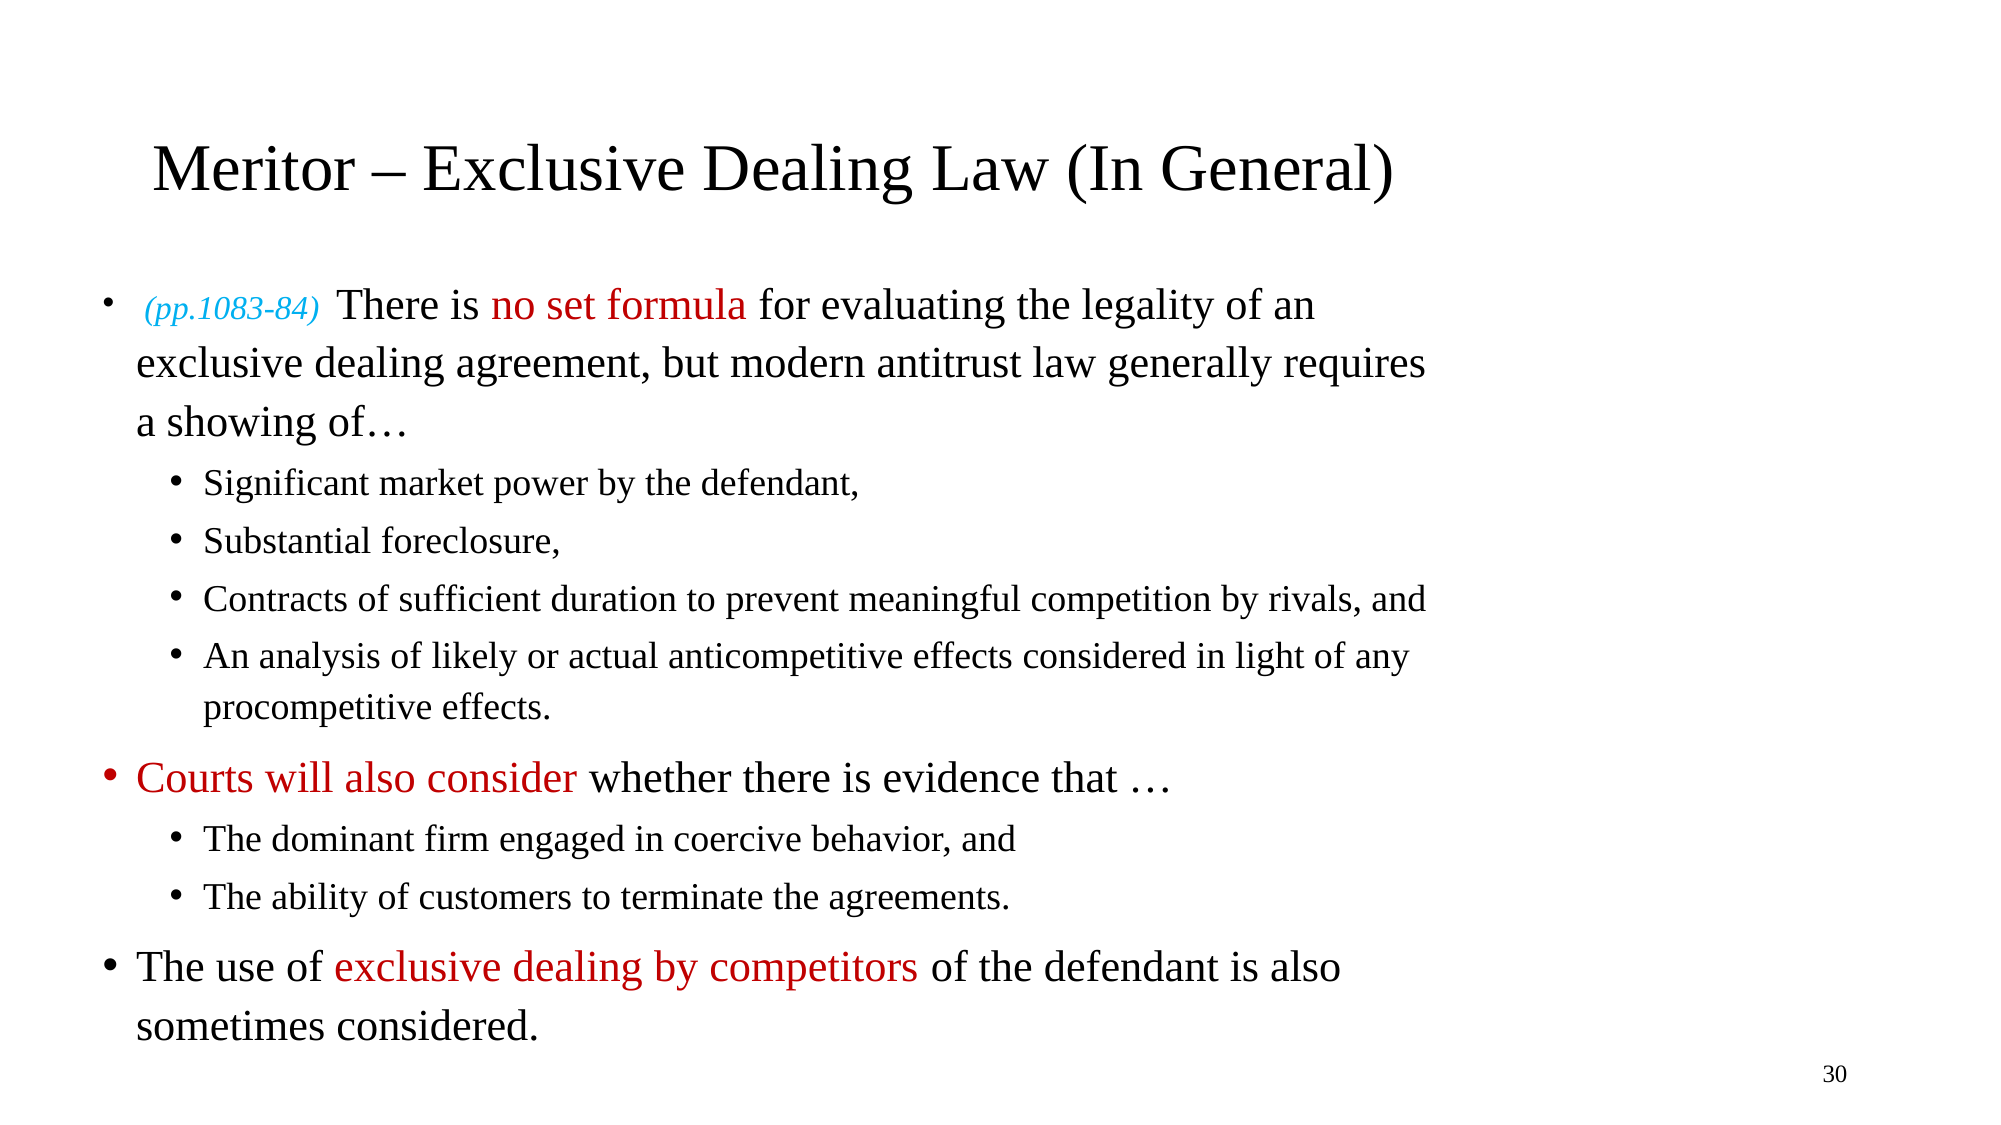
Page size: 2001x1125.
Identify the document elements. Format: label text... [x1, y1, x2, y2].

list (pp.1083-84) There is no set formula for evaluating the legality of an exclusive dealing agreement, but modern antitrust law generally requires a showing of… Significant market power by the defendant, Substantial foreclosure, Contracts of sufficient duration to prevent meaningful competition by rivals, and An analysis of likely or actual anticompetitive effects considered in light of any procompetitive effects. Courts will also consider whether there is evidence that … The dominant firm engaged in coercive behavior, and The ability of customers to terminate the agreements. The use of exclusive dealing by competitors of the defendant is also sometimes considered. [87, 262, 1463, 1075]
title Meritor – Exclusive Dealing Law (In General) [137, 59, 1863, 278]
slide_number 30 [1412, 1042, 1863, 1103]
